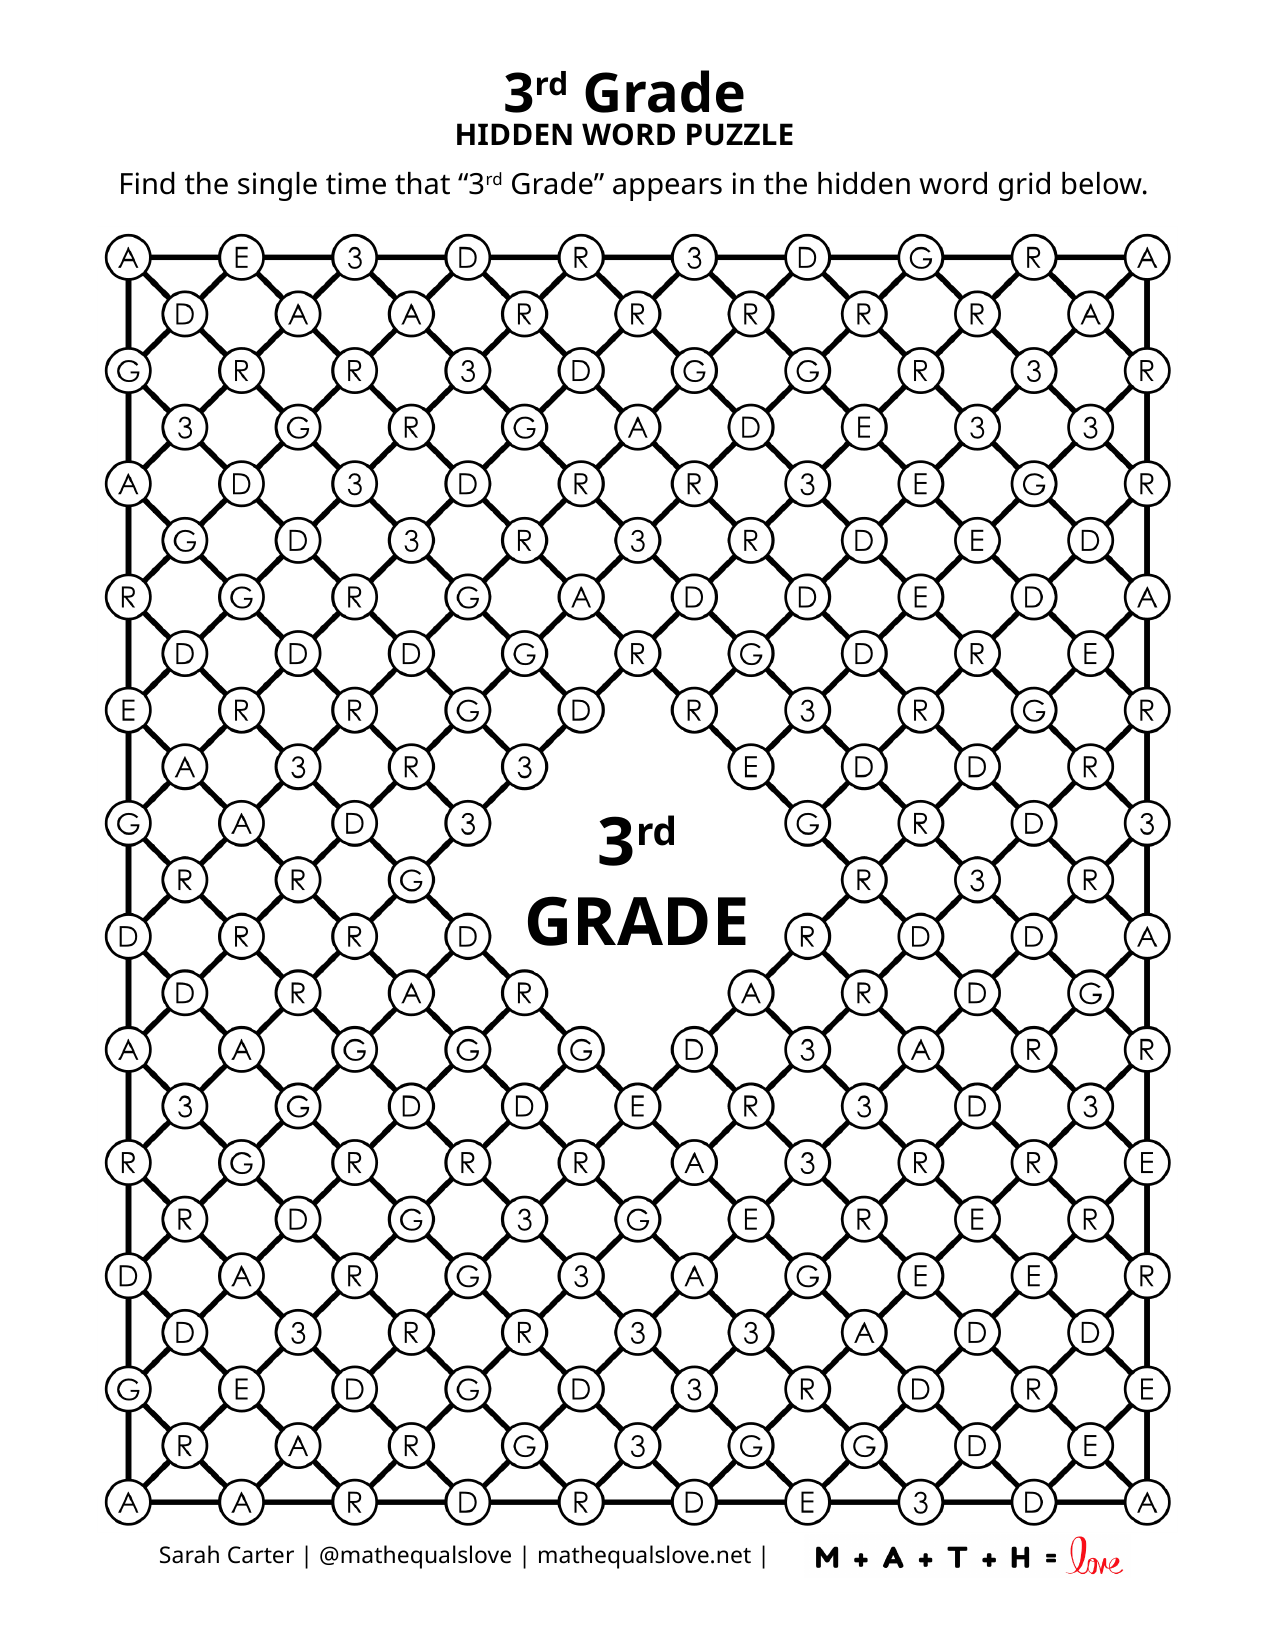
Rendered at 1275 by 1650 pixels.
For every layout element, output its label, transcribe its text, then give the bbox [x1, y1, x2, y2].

text_box HIDDEN WORD PUZZLE [319, 108, 930, 159]
picture [97, 226, 1178, 1533]
text_box 3rd Grade [302, 57, 947, 124]
text_box Find the single time that “3rd Grade” appears in the hidden word grid below. [86, 158, 1189, 208]
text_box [143, 1533, 1132, 1579]
